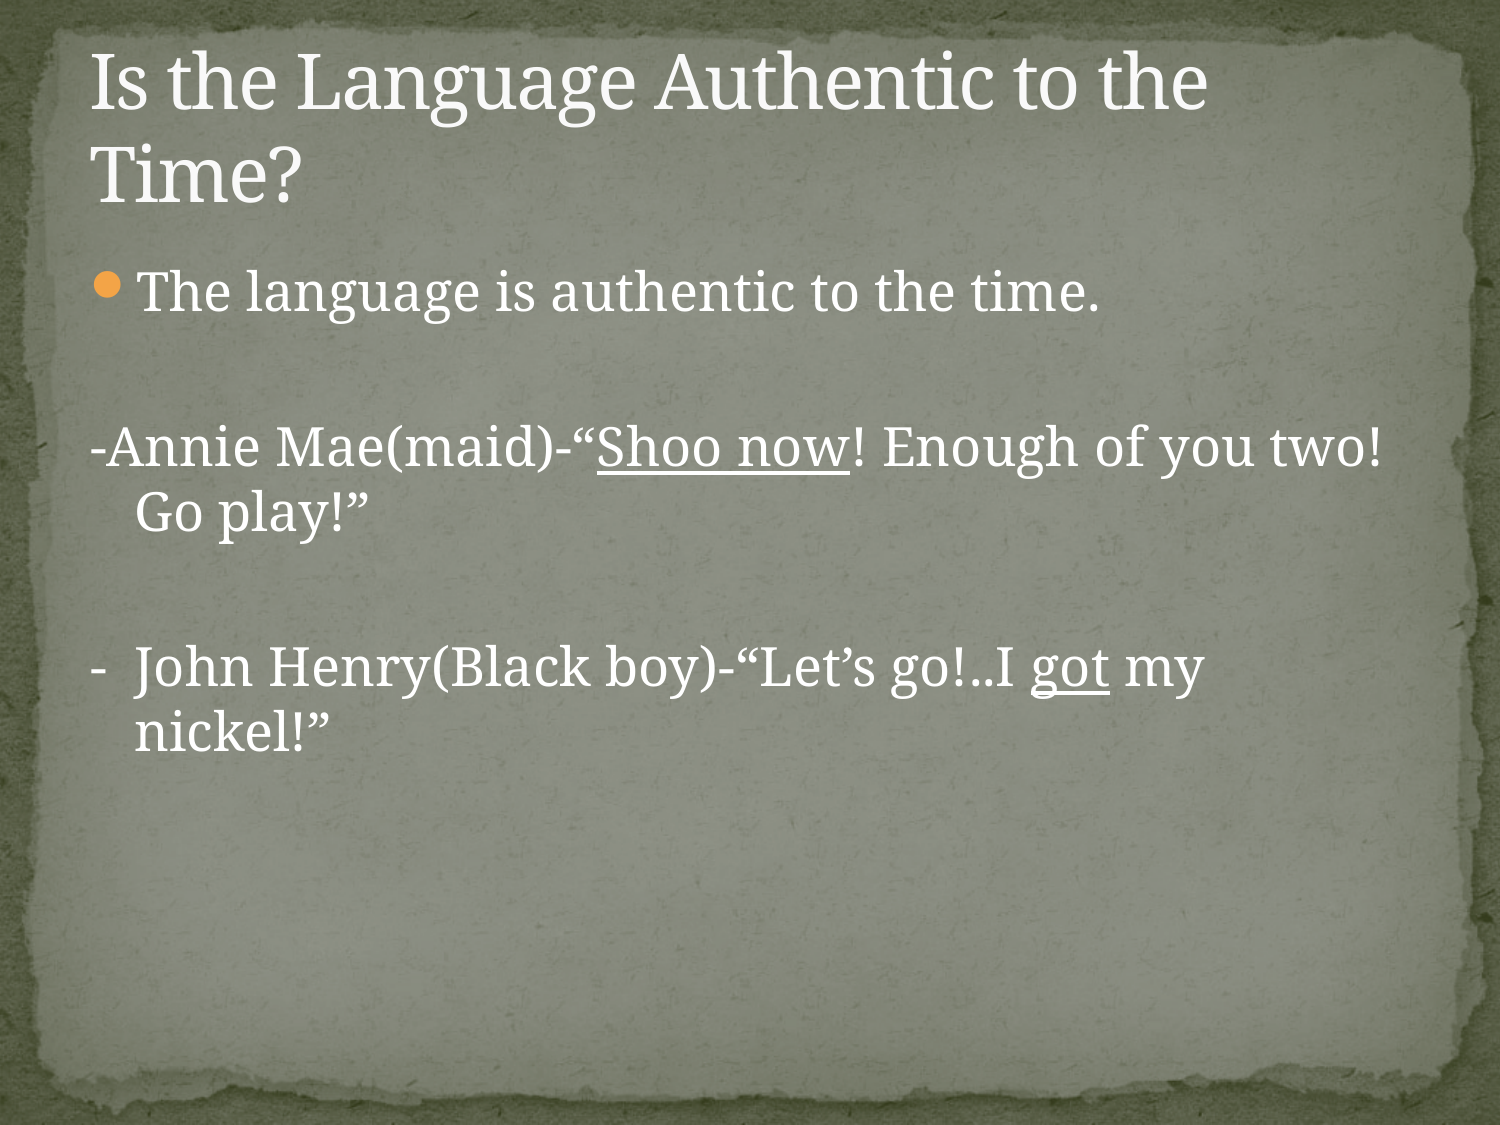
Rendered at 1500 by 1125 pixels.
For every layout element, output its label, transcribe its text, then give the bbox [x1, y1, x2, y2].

list The language is authentic to the time. -Annie Mae(maid)-“Shoo now! Enough of you two! Go play!” - John Henry(Black boy)-“Let’s go!..I got my nickel!” [74, 249, 1426, 1001]
title Is the Language Authentic to the Time? [74, 24, 1425, 225]
